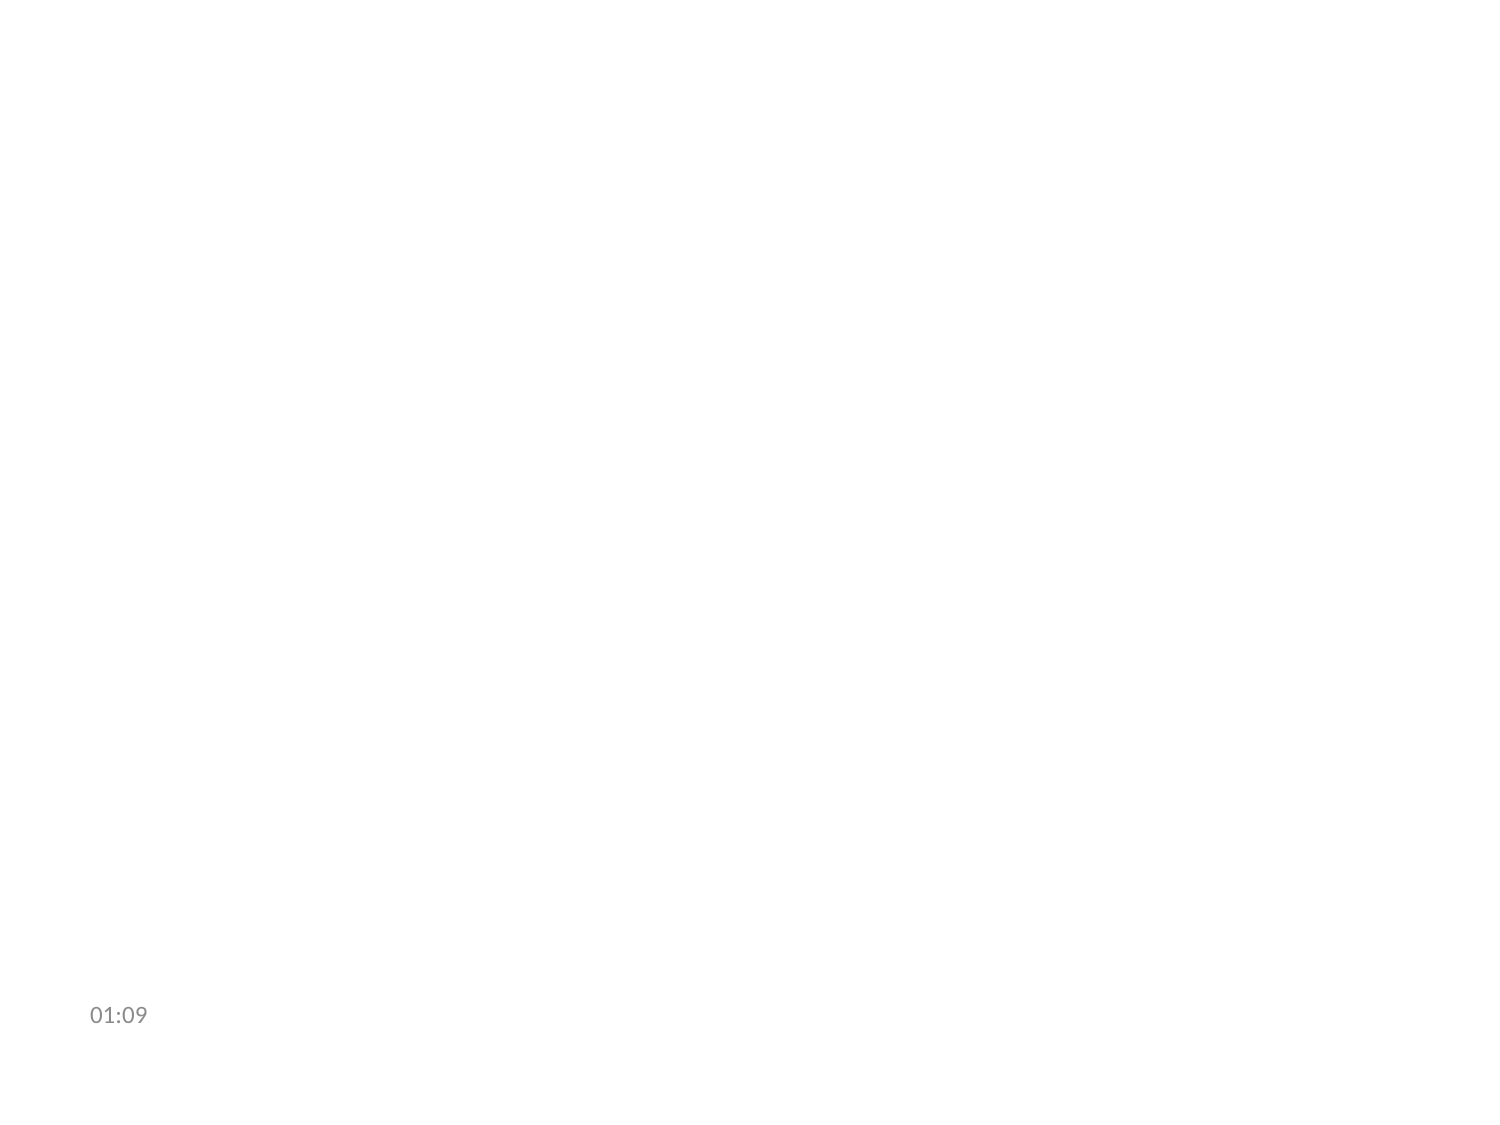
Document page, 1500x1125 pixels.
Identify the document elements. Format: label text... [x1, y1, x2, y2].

text_box 15:35 [75, 983, 425, 1044]
